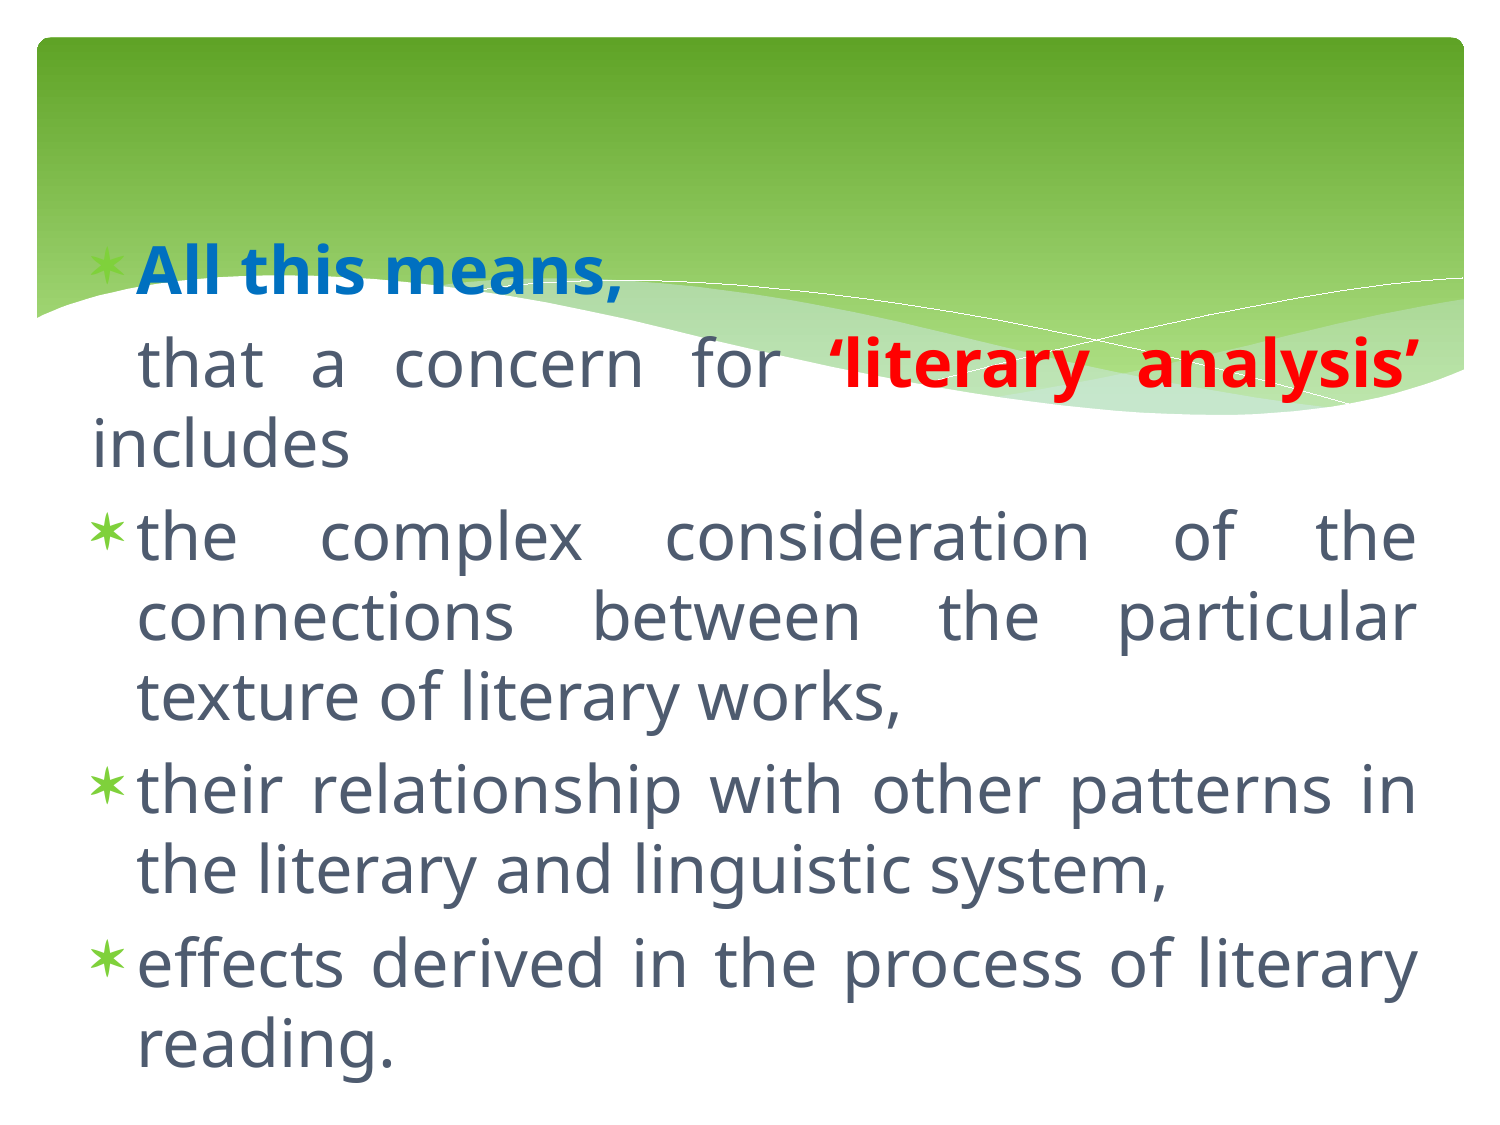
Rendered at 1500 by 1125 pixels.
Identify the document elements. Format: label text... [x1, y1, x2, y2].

list All this means, that a concern for ‘literary analysis’ includes the complex consideration of the connections between the particular texture of literary works, their relationship with other patterns in the literary and linguistic system, effects derived in the process of literary reading. [76, 219, 1436, 1041]
